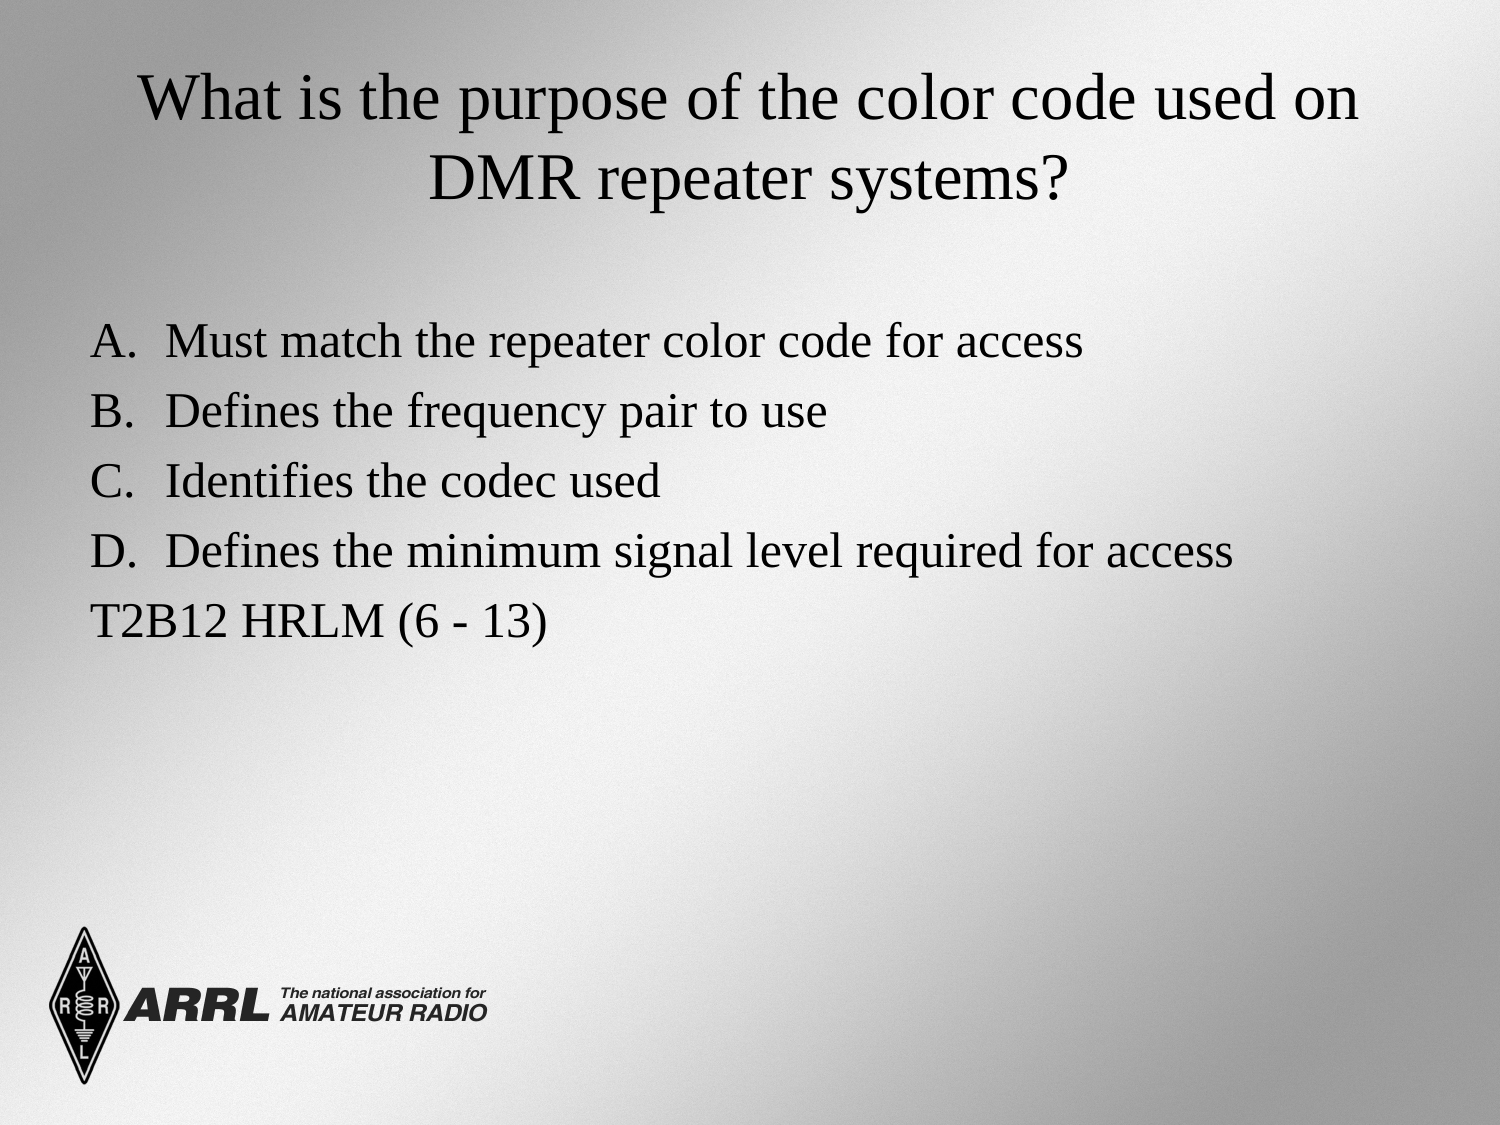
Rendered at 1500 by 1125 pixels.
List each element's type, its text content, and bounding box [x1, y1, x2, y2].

picture [0, 0, 1500, 1125]
title What is the purpose of the color code used on DMR repeater systems? [75, 45, 1425, 233]
list Must match the repeater color code for access Defines the frequency pair to use Identifies the codec used Defines the minimum signal level required for access T2B12 HRLM (6 - 13) [75, 299, 1425, 1005]
